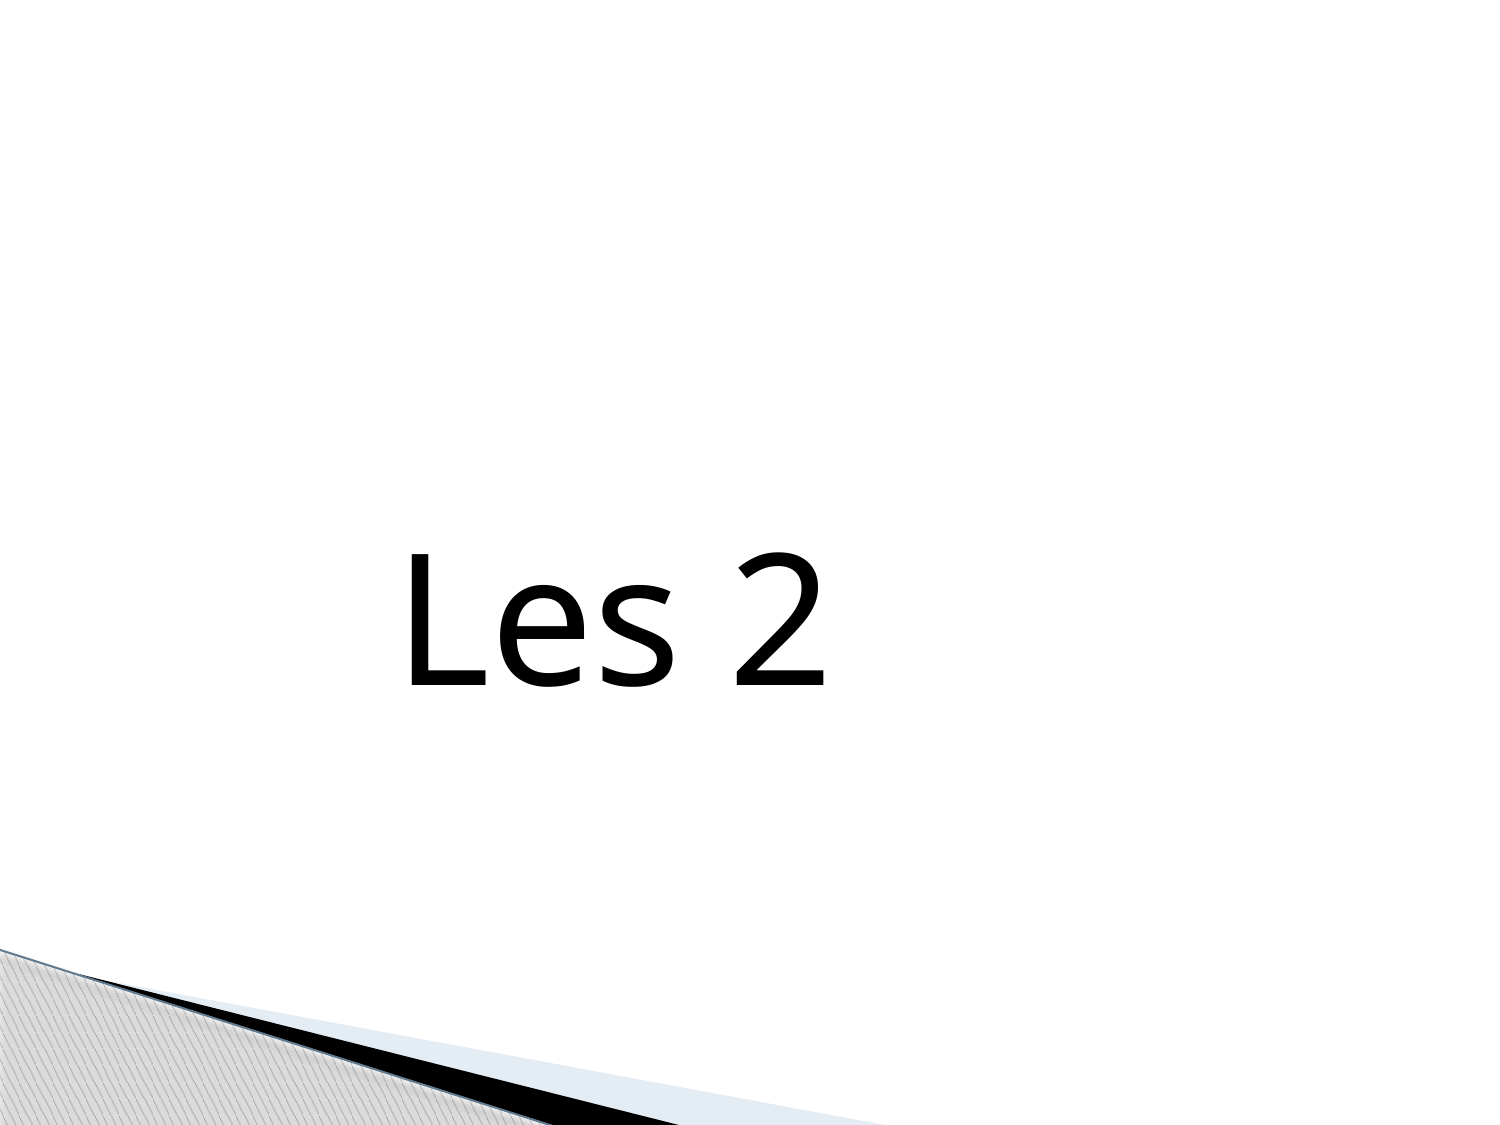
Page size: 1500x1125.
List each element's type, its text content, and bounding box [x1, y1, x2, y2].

list Les 2 [75, 267, 1425, 986]
